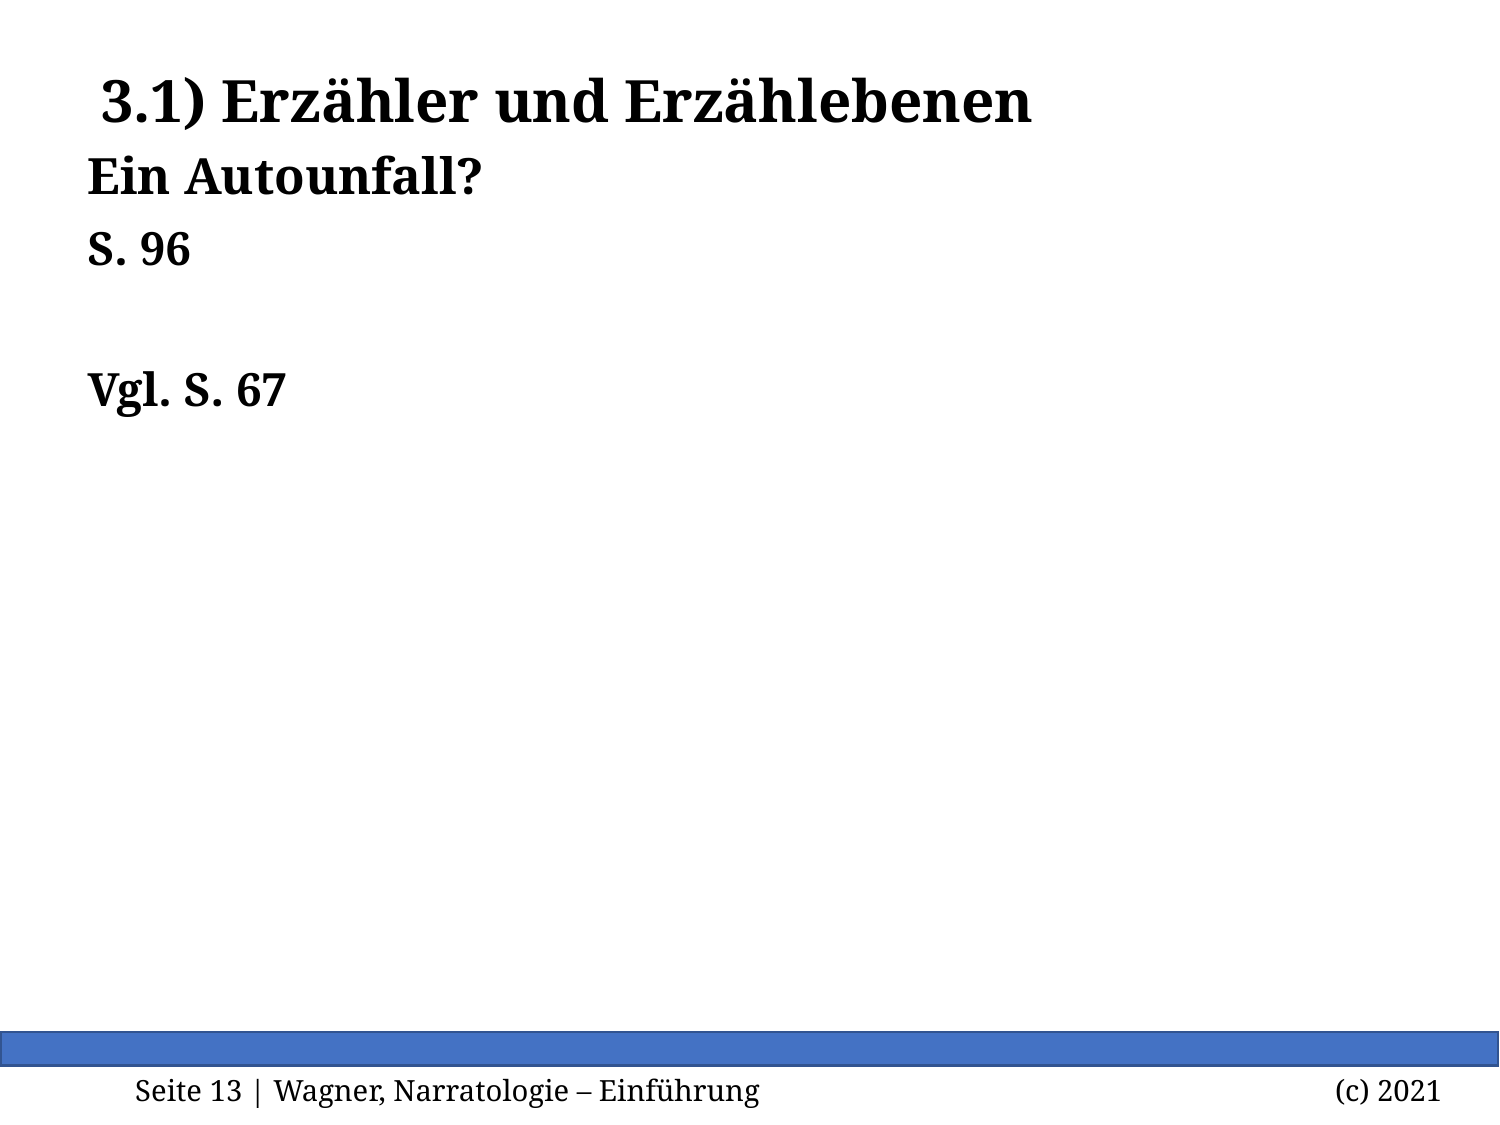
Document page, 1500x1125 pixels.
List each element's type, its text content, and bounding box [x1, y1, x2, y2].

text_box [0, 1031, 1499, 1067]
title 3.1) Erzähler und Erzählebenen [101, 42, 1399, 143]
text_box Ein Autounfall? S. 96 Vgl. S. 67 [72, 143, 1470, 858]
text_box Seite <Foliennummer> | Wagner, Narratologie – Einführung (c) 2021 [120, 1064, 1500, 1120]
